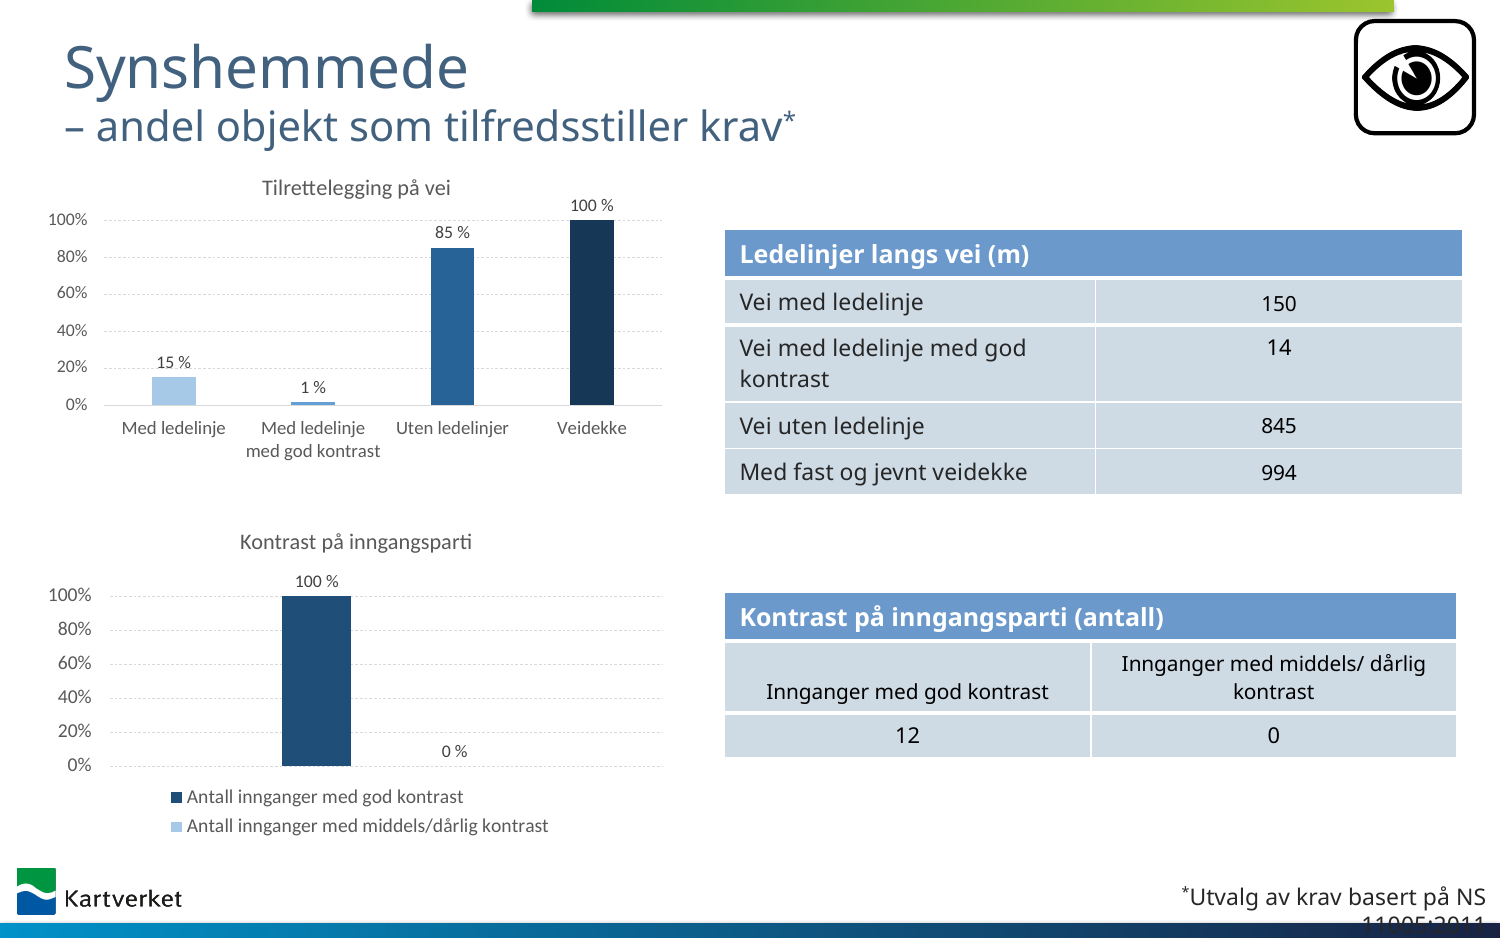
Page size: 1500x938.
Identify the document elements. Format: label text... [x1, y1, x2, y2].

picture [41, 166, 673, 492]
table_cell 14 [1096, 327, 1462, 401]
table_cell 994 [1096, 449, 1462, 494]
table_cell Med fast og jevnt veidekke [725, 449, 1095, 494]
table_cell 845 [1096, 403, 1462, 448]
text_box Synshemmede – andel objekt som tilfredsstiller krav* [49, 24, 1431, 158]
table_cell Innganger med god kontrast [725, 643, 1090, 711]
table_cell 12 [725, 715, 1090, 757]
table_header Ledelinjer langs vei (m) [725, 230, 1462, 276]
picture [41, 520, 673, 846]
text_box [1355, 20, 1475, 134]
table_cell 150 [1096, 280, 1462, 323]
table_cell Vei med ledelinje [725, 280, 1095, 323]
table_cell Innganger med middels/ dårlig kontrast [1092, 643, 1456, 711]
table_header Kontrast på inngangsparti (antall) [725, 593, 1456, 639]
table_cell 0 [1092, 715, 1456, 757]
text_box *Utvalg av krav basert på NS 11005:2011 [1068, 873, 1500, 938]
table_cell Vei med ledelinje med god kontrast [725, 327, 1095, 401]
table_cell Vei uten ledelinje [725, 403, 1095, 448]
